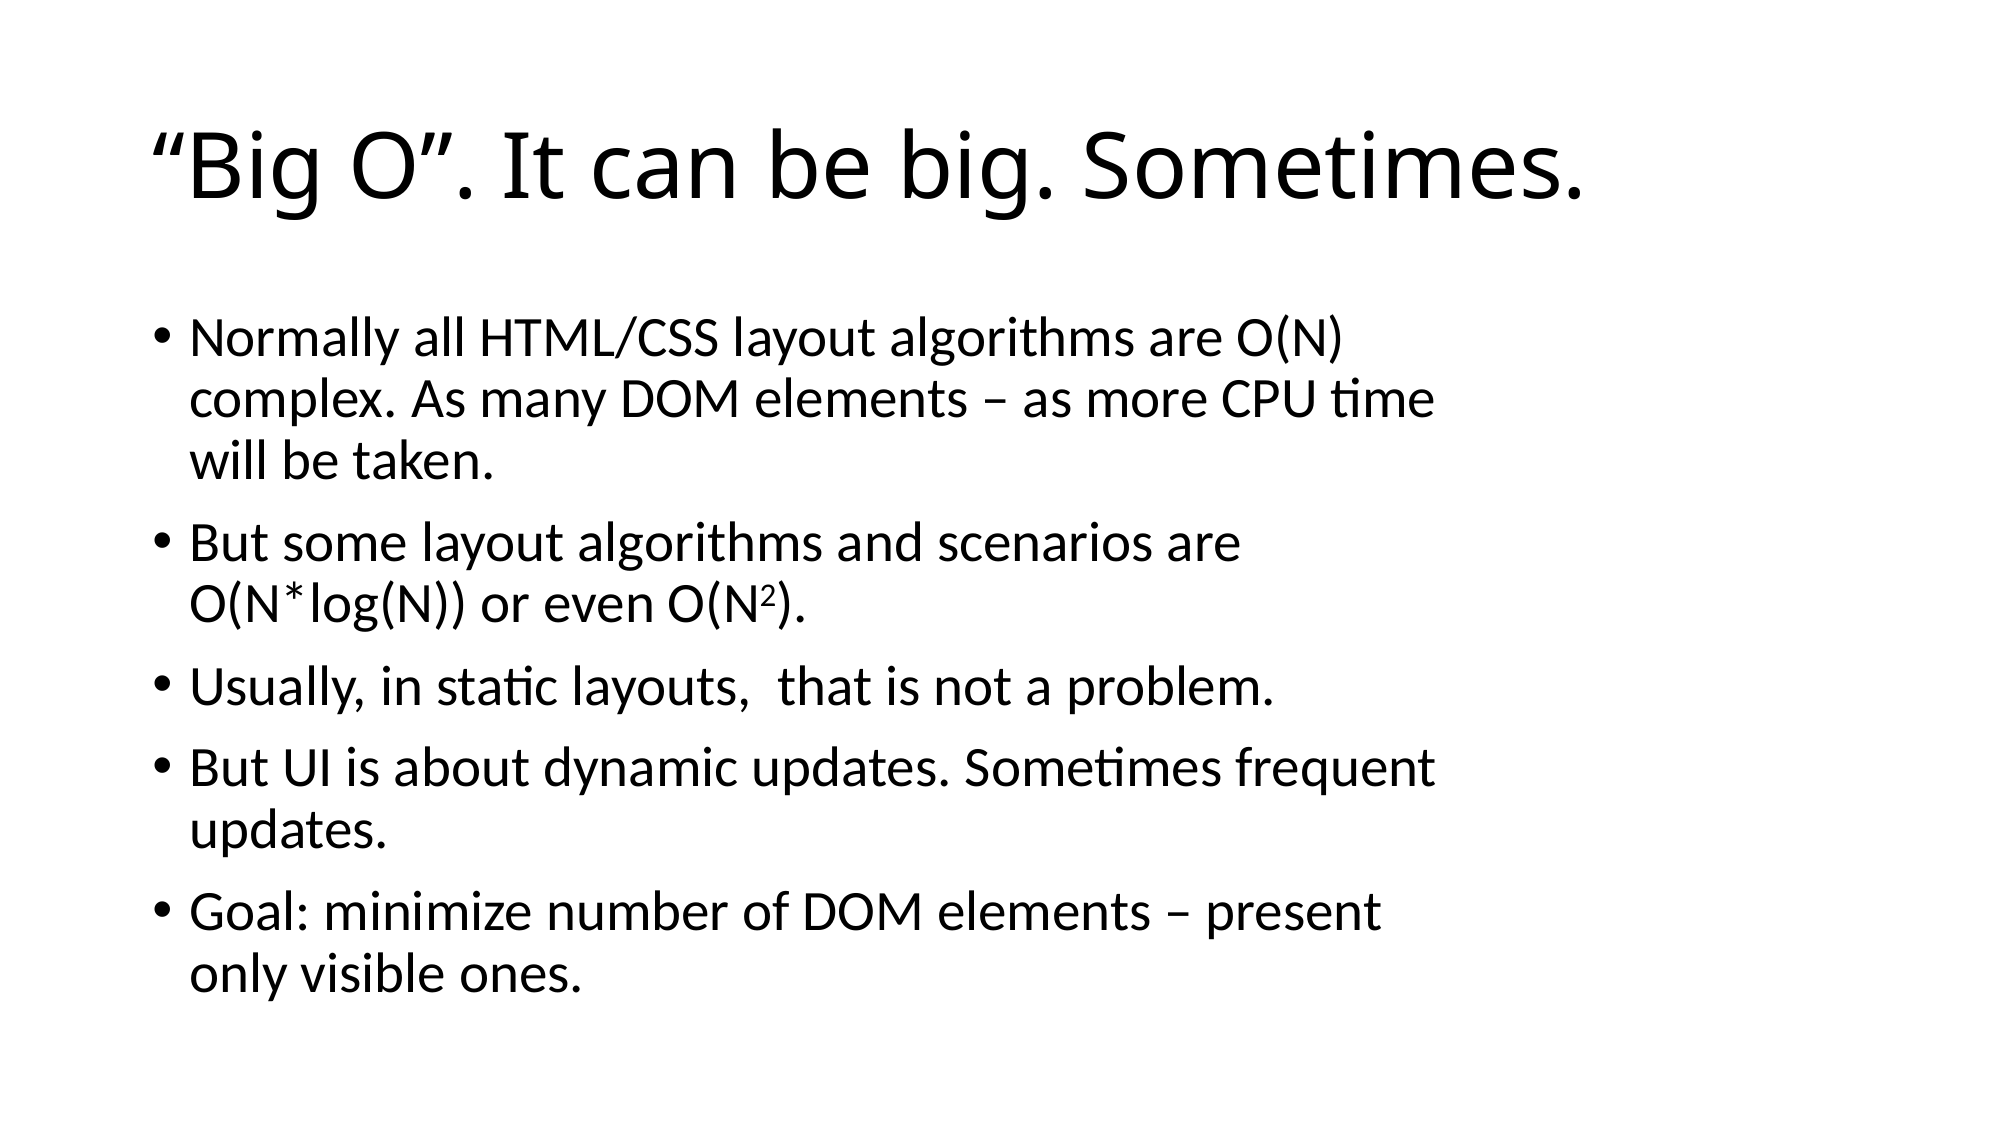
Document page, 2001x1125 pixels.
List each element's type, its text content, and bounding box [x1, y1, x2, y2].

list Normally all HTML/CSS layout algorithms are O(N) complex. As many DOM elements – as more CPU time will be taken. But some layout algorithms and scenarios are O(N*log(N)) or even O(N2). Usually, in static layouts, that is not a problem. But UI is about dynamic updates. Sometimes frequent updates. Goal: minimize number of DOM elements – present only visible ones. [137, 299, 1464, 1014]
title “Big O”. It can be big. Sometimes. [137, 59, 1863, 278]
